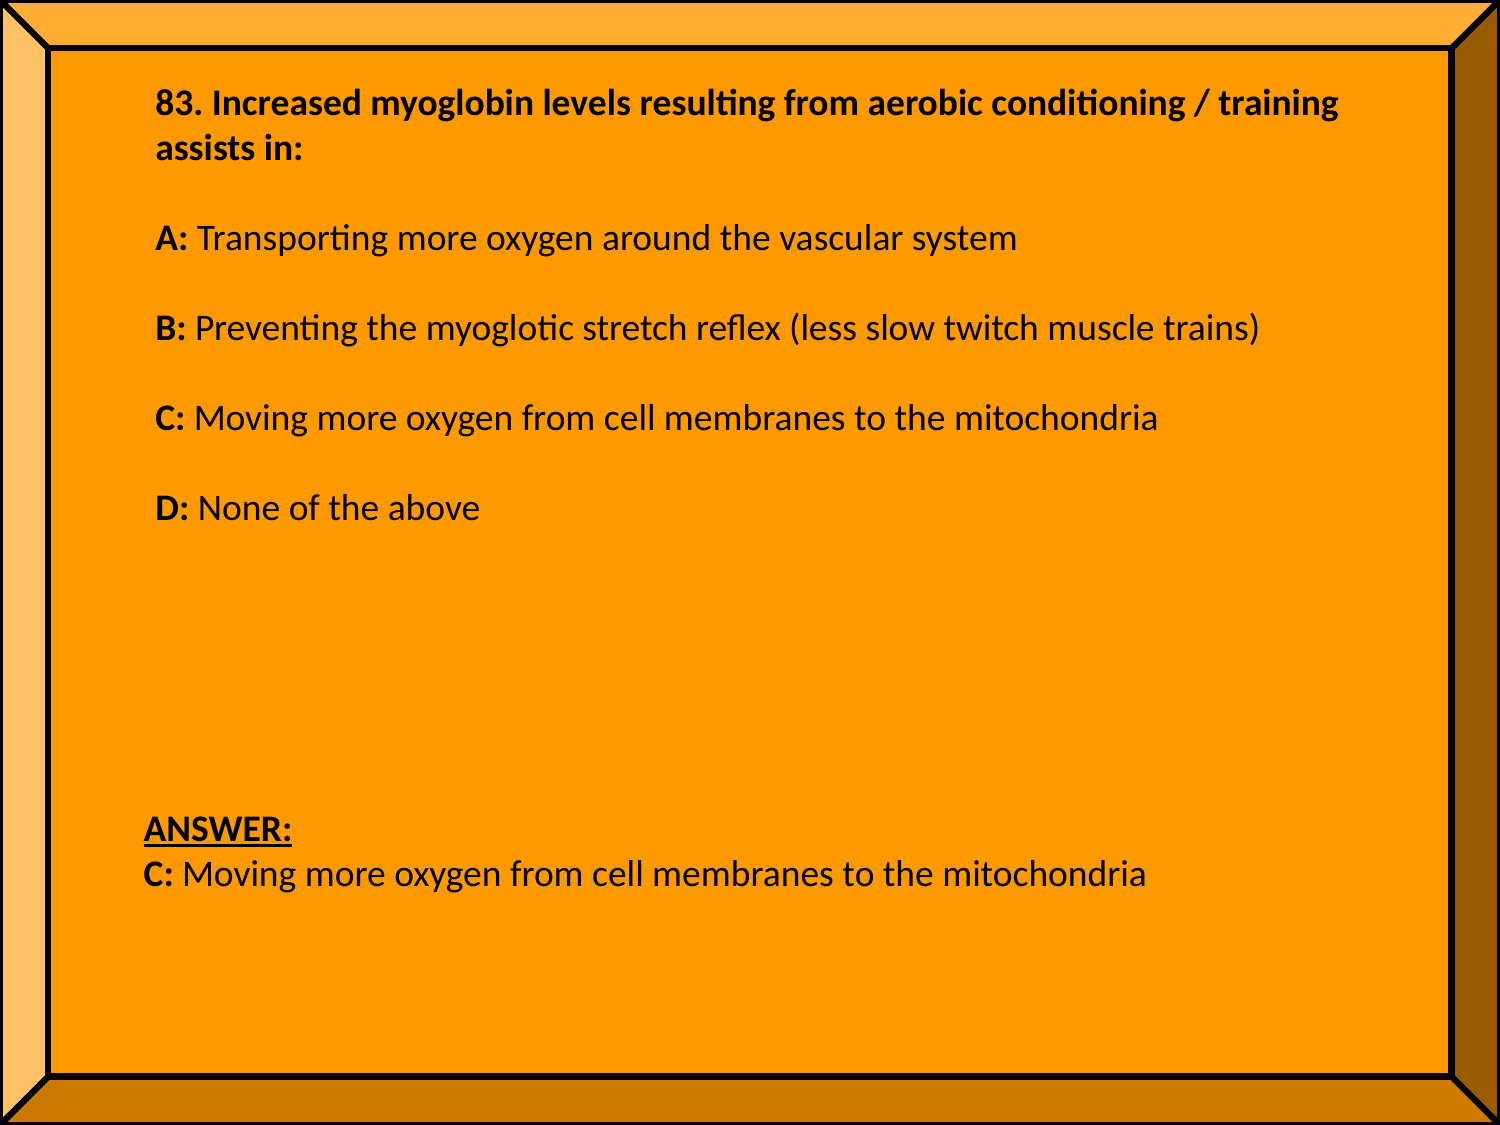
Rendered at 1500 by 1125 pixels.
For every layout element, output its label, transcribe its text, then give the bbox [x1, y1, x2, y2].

text_box ANSWER: C: Moving more oxygen from cell membranes to the mitochondria [128, 796, 1383, 902]
text_box 83. Increased myoglobin levels resulting from aerobic conditioning / training assists in: A: Transporting more oxygen around the vascular system B: Preventing the myoglotic stretch reflex (less slow twitch muscle trains) C: Moving more oxygen from cell membranes to the mitochondria D: None of the above [140, 70, 1371, 580]
